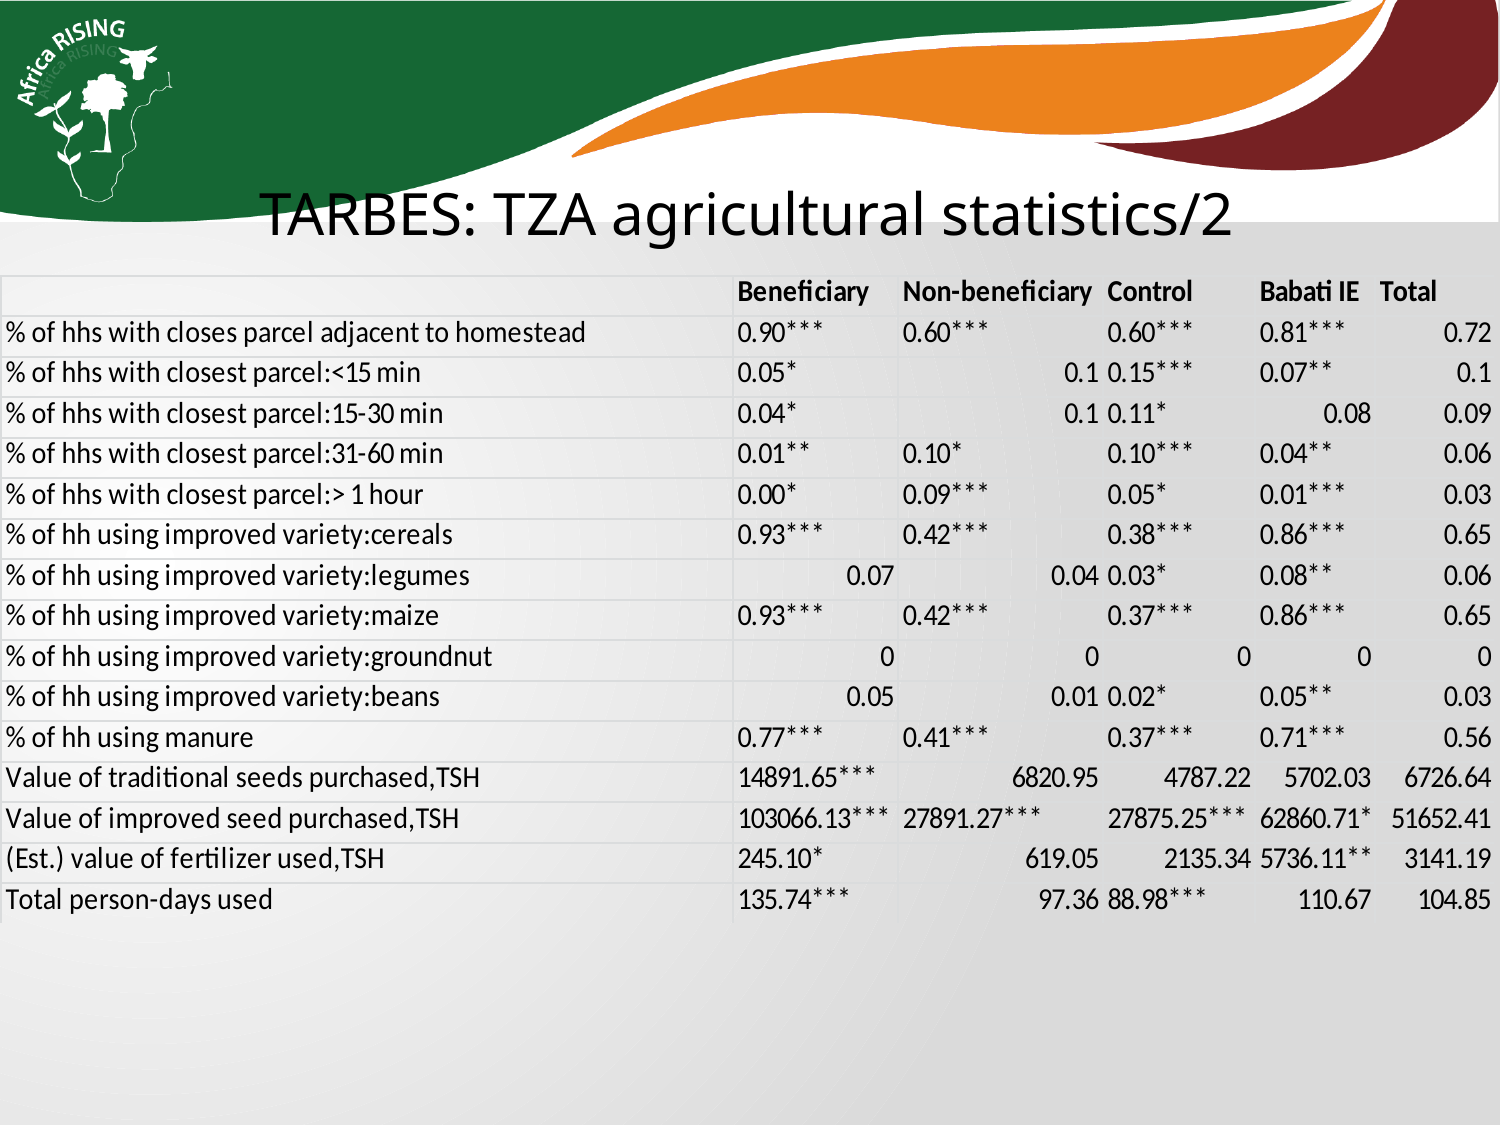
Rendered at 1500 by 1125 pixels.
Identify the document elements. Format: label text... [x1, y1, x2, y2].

list TARBES: TZA agricultural statistics/2 [99, 170, 1375, 267]
picture [0, 0, 1499, 222]
picture [0, 274, 1497, 926]
